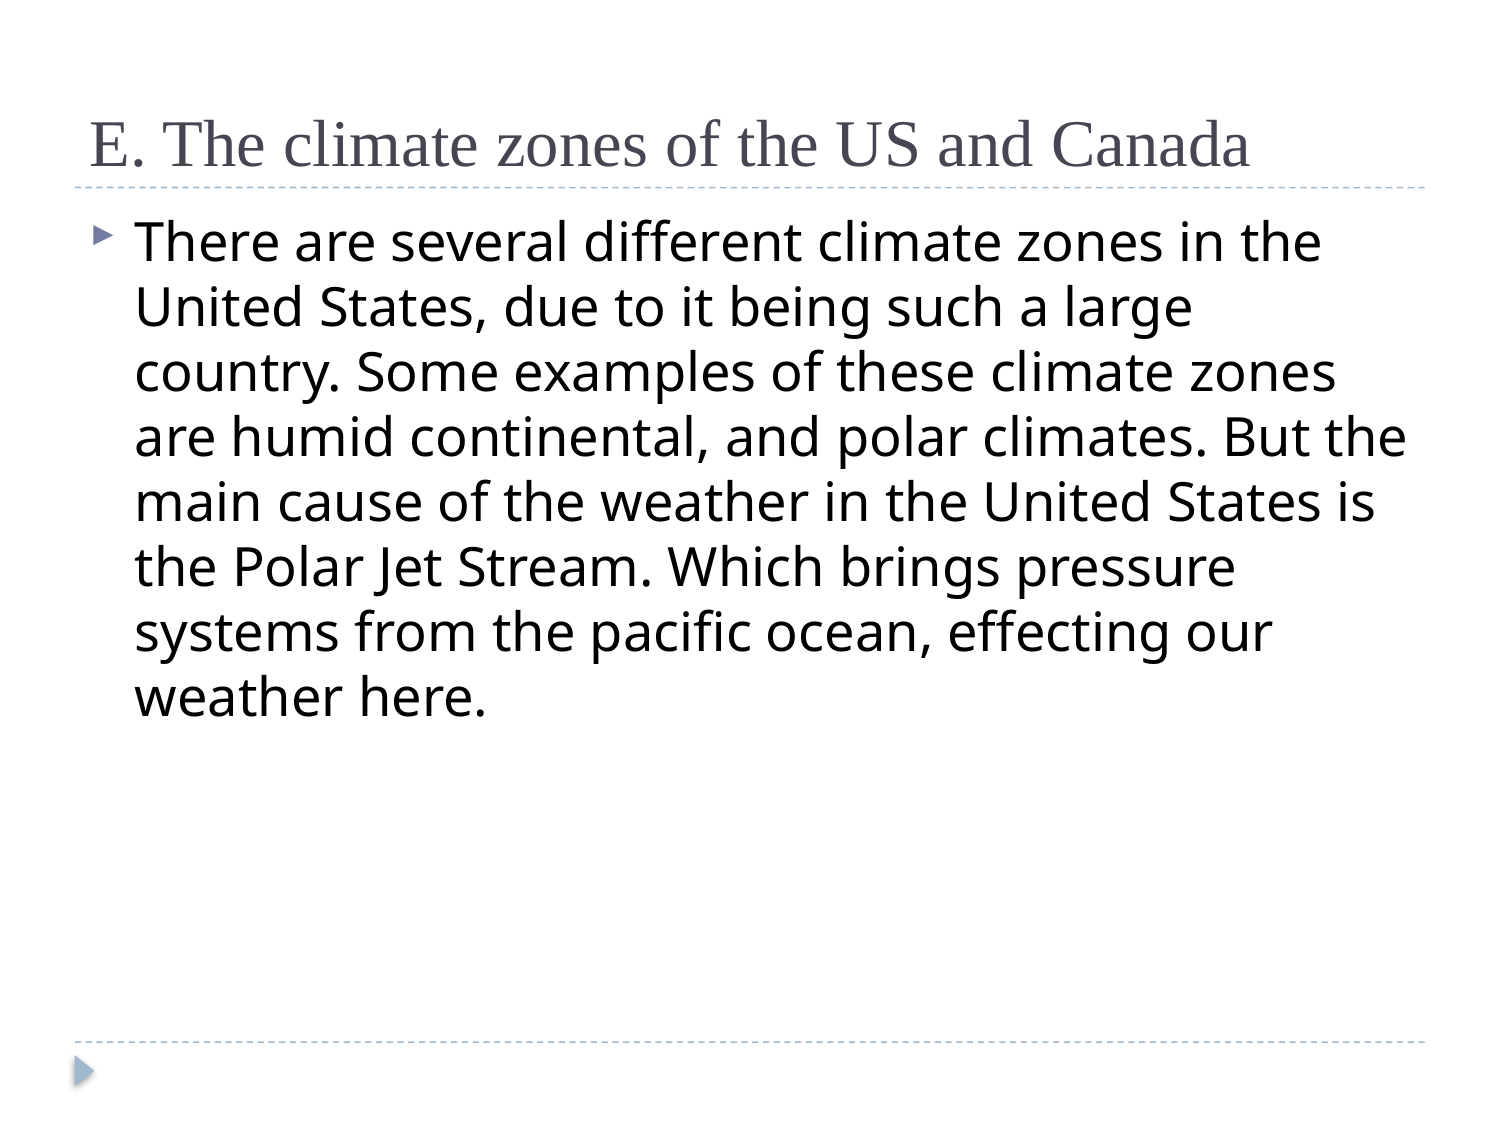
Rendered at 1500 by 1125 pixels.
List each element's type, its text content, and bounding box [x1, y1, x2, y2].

list There are several different climate zones in the United States, due to it being such a large country. Some examples of these climate zones are humid continental, and polar climates. But the main cause of the weather in the United States is the Polar Jet Stream. Which brings pressure systems from the pacific ocean, effecting our weather here. [75, 200, 1425, 1010]
title E. The climate zones of the US and Canada [75, 24, 1425, 188]
